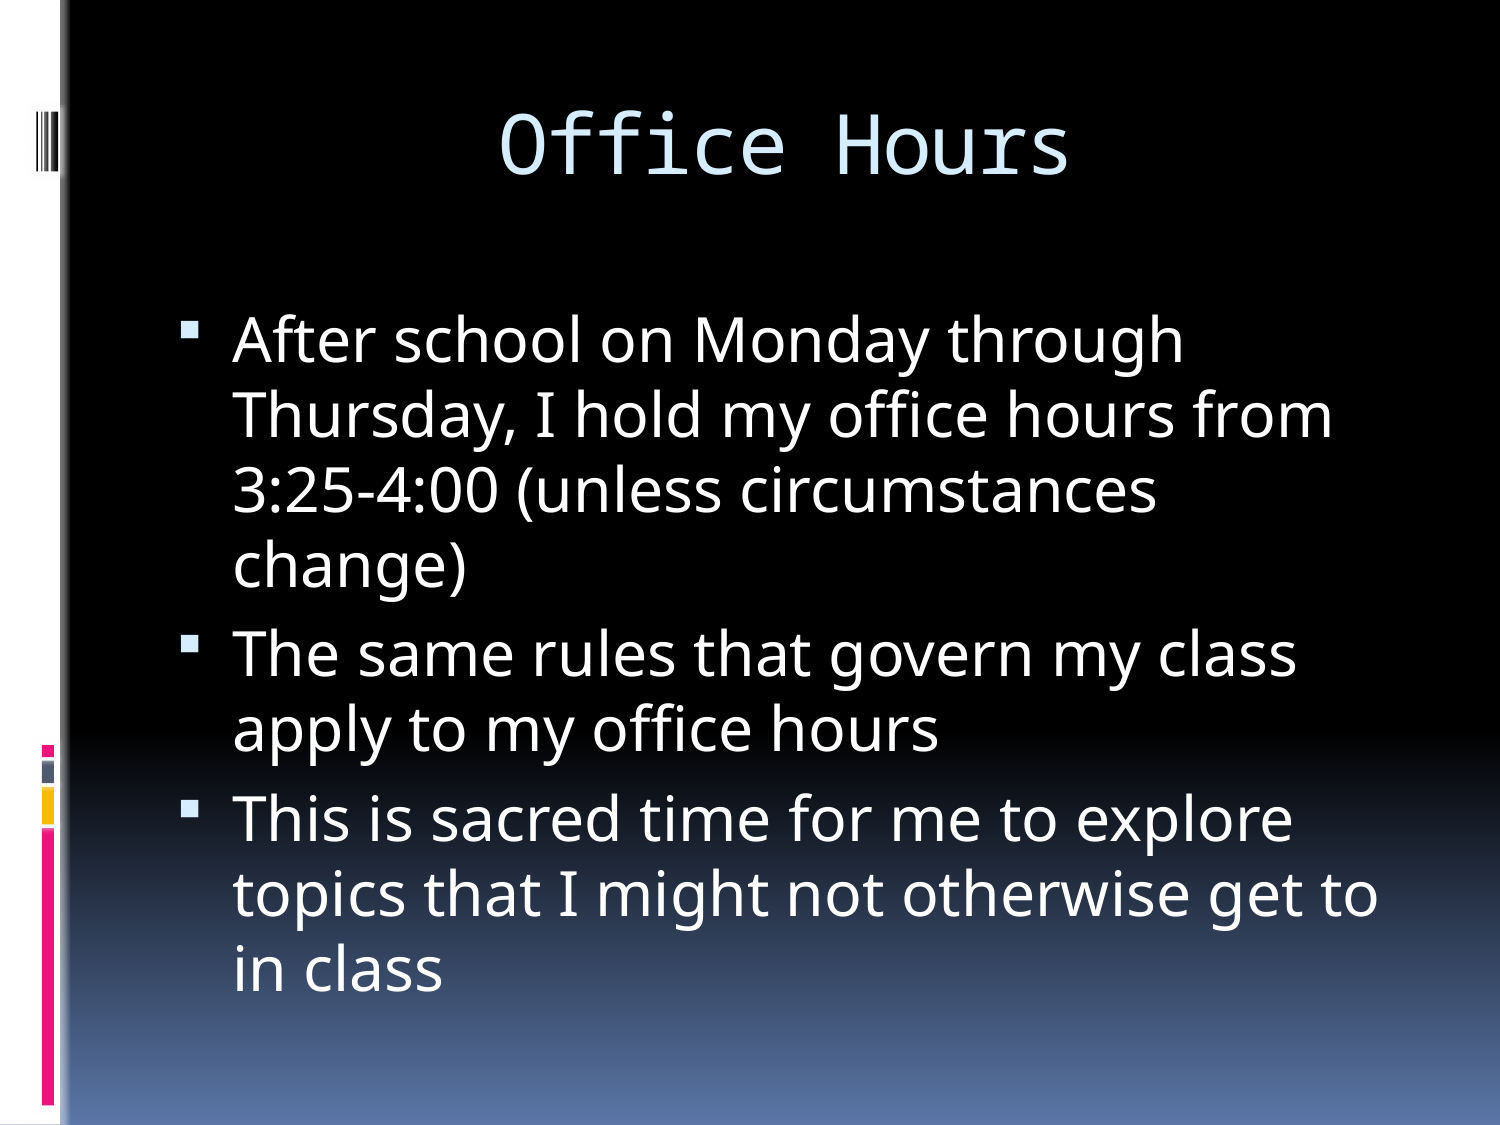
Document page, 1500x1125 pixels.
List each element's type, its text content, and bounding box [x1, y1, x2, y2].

list After school on Monday through Thursday, I hold my office hours from 3:25-4:00 (unless circumstances change) The same rules that govern my class apply to my office hours This is sacred time for me to explore topics that I might not otherwise get to in class [150, 292, 1425, 1043]
title Office Hours [150, 83, 1425, 234]
